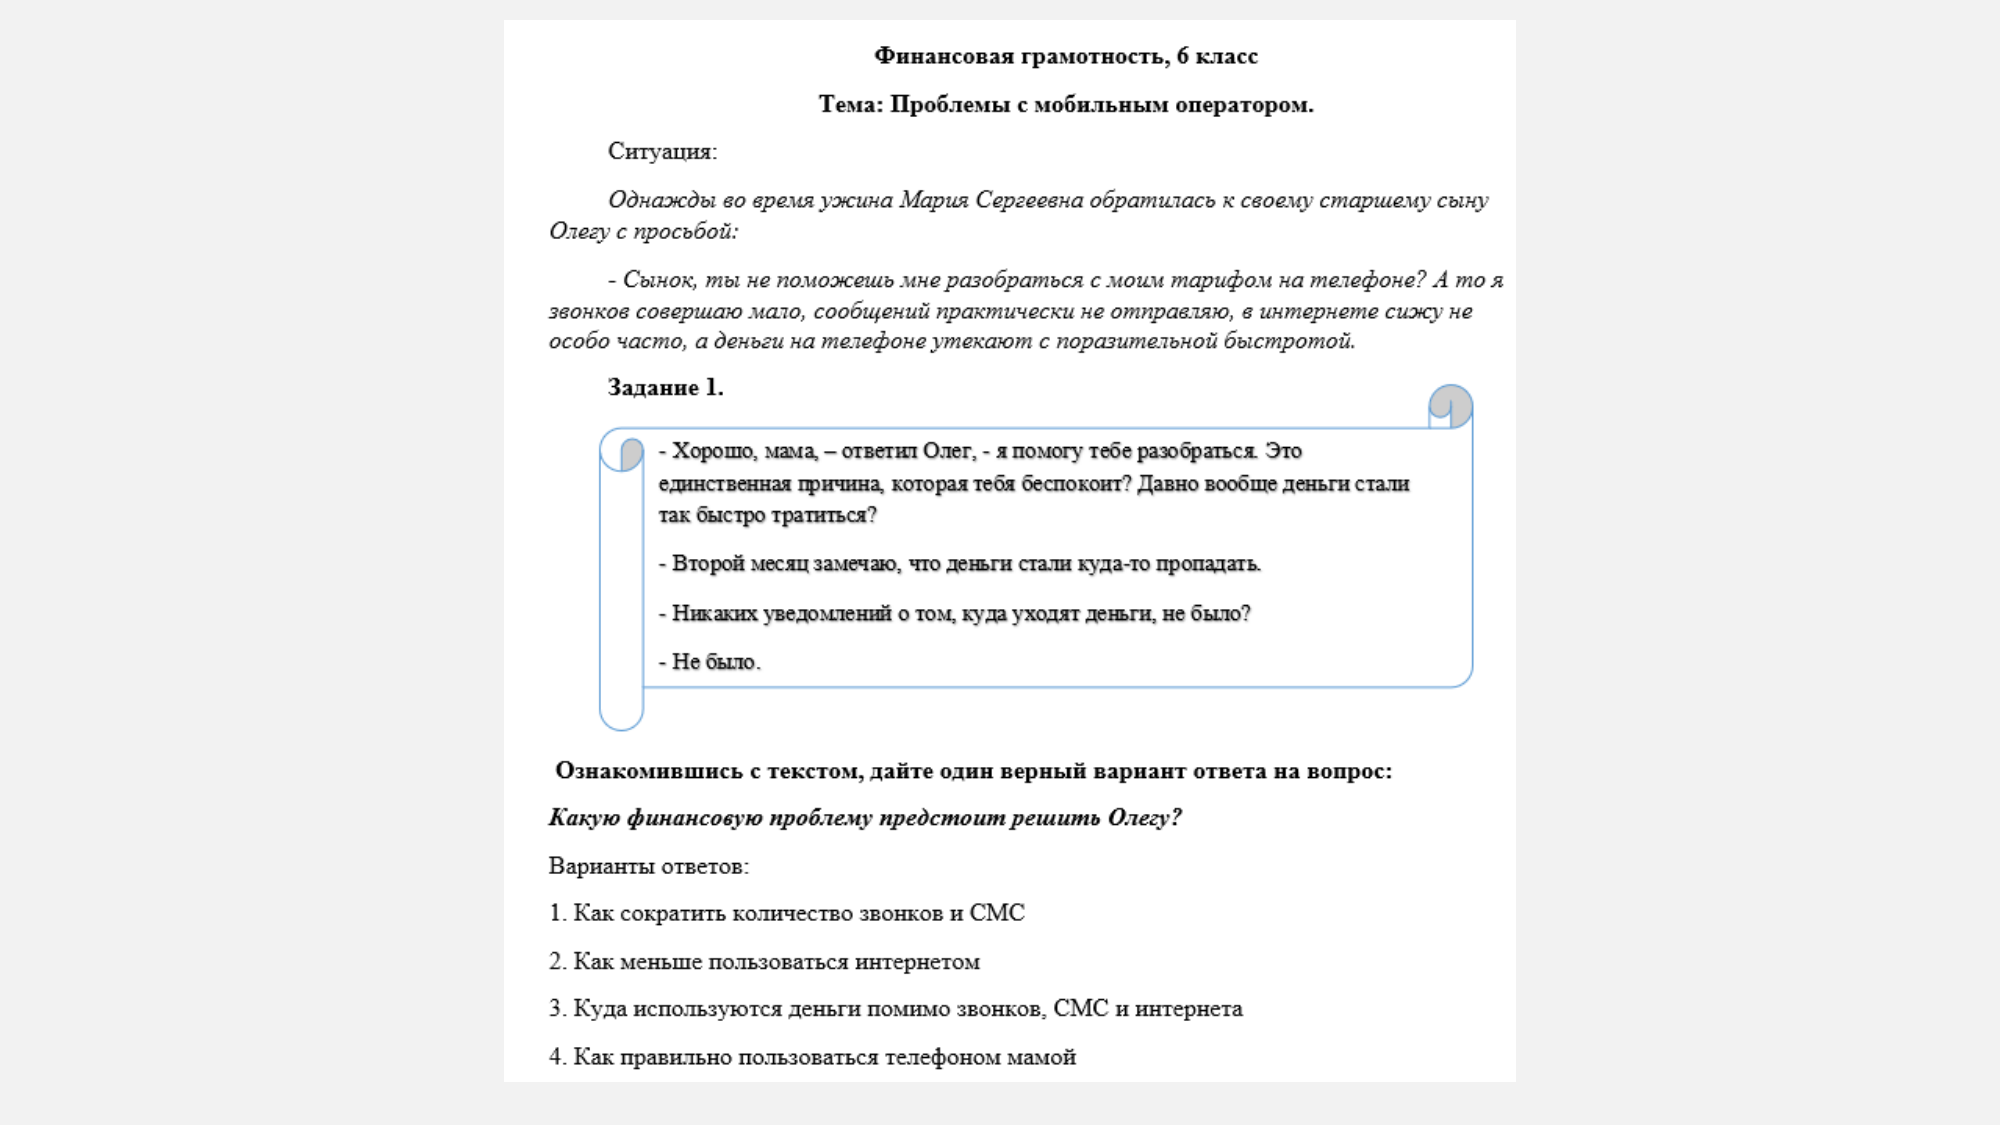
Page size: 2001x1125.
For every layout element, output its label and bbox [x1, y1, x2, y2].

picture [504, 20, 1516, 1082]
